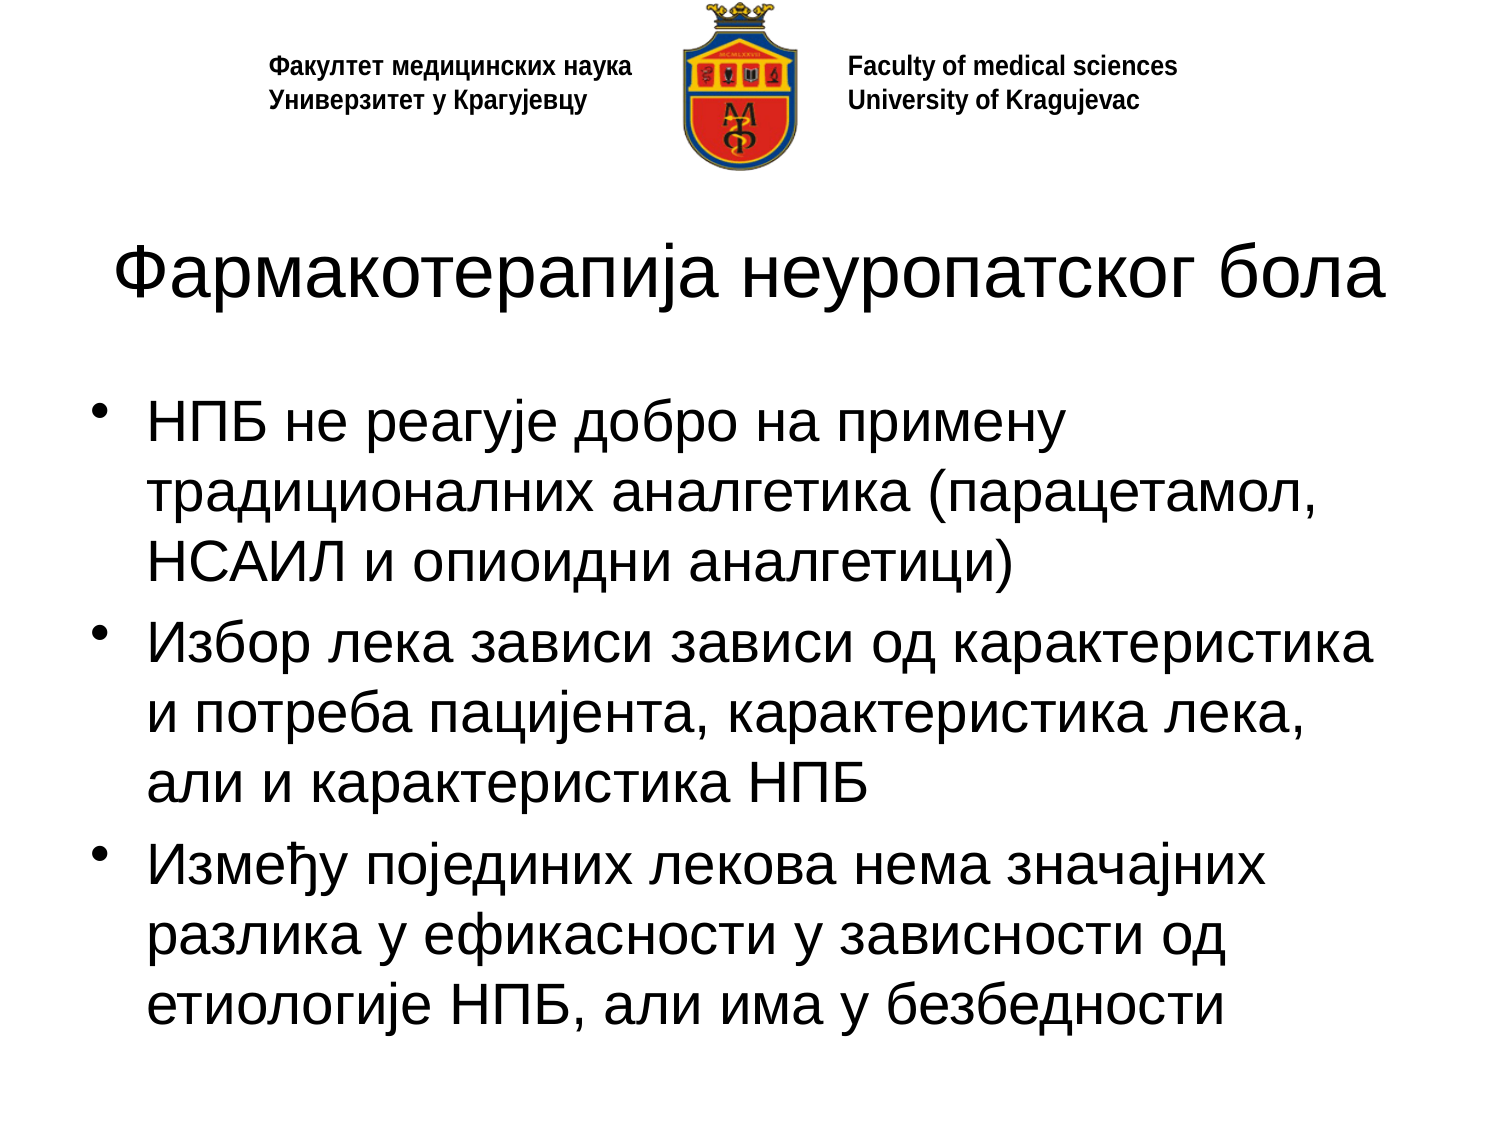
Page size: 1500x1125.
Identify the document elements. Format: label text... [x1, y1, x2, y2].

title Фармакотерапија неуропатског бола [74, 173, 1426, 362]
list НПБ не реагује добро на примену традиционалних аналгетика (парацетамол, НСАИЛ и опиоидни аналгетици) Избор лека зависи зависи од карактеристика и потреба пацијента, карактеристика лека, али и карактеристика НПБ Између појединих лекова нема значајних разлика у ефикасности у зависности од етиологије НПБ, али има у безбедности [74, 374, 1426, 1118]
